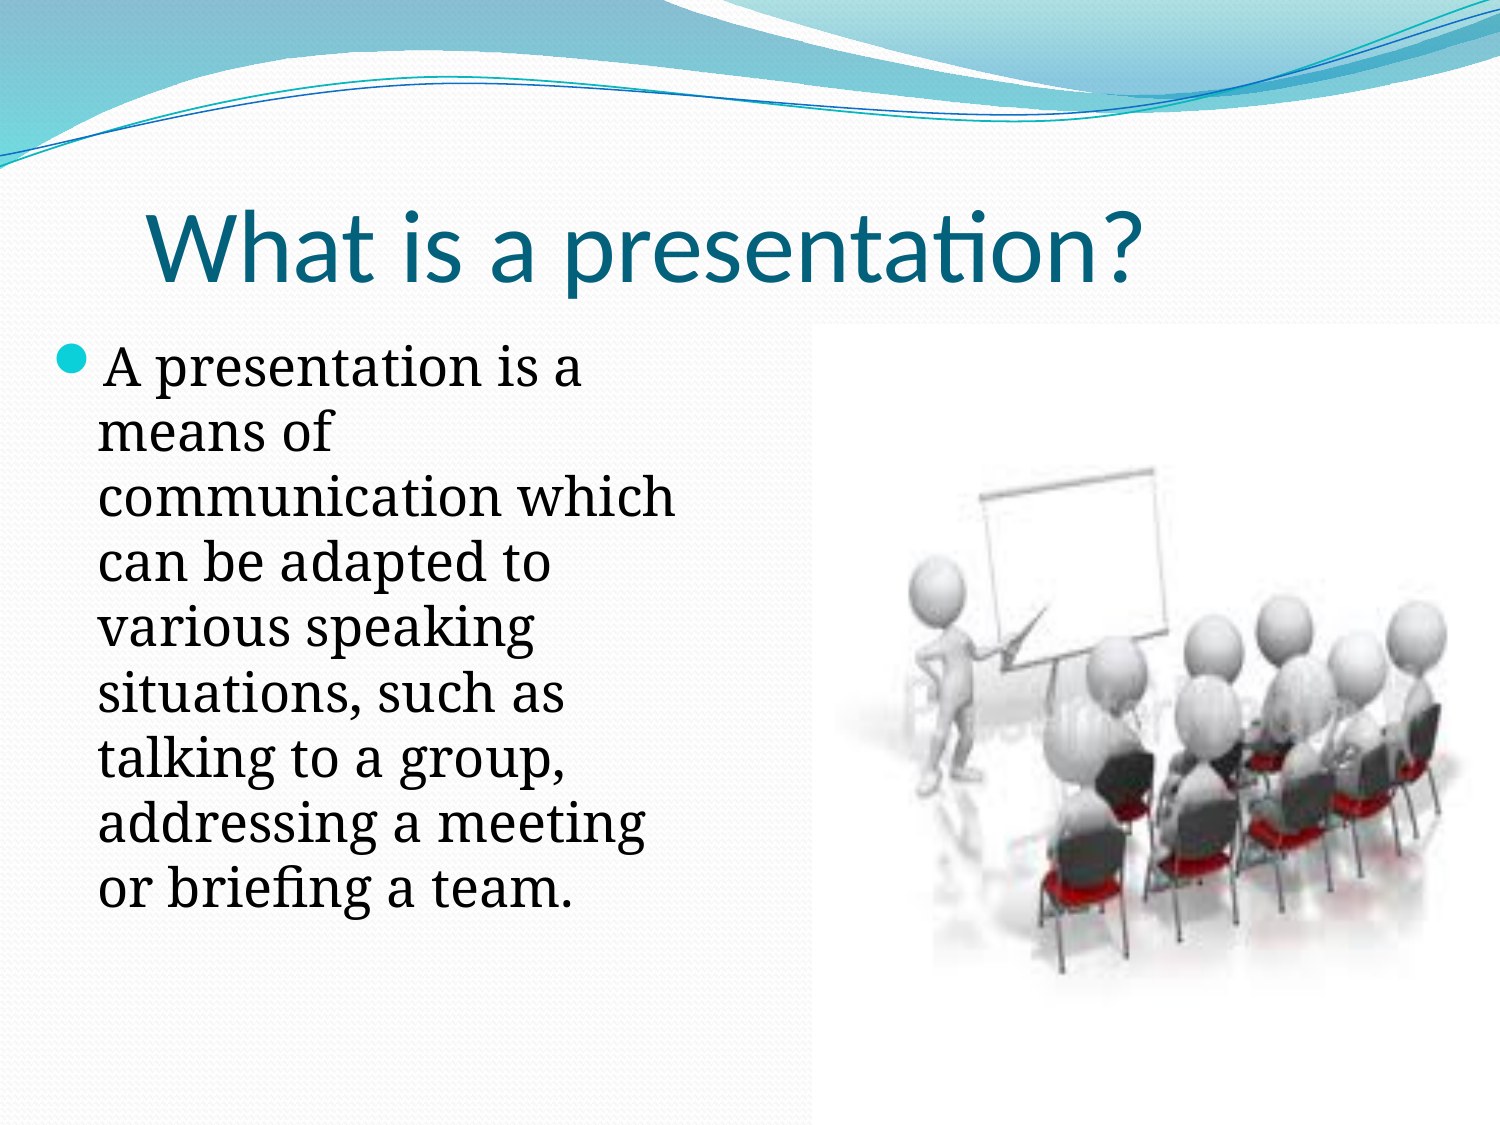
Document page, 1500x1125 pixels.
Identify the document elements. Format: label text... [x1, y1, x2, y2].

list A presentation is a means of communication which can be adapted to various speaking situations, such as talking to a group, addressing a meeting or briefing a team. [37, 324, 700, 1045]
title What is a presentation? [75, 115, 1425, 303]
picture [812, 324, 1500, 1125]
